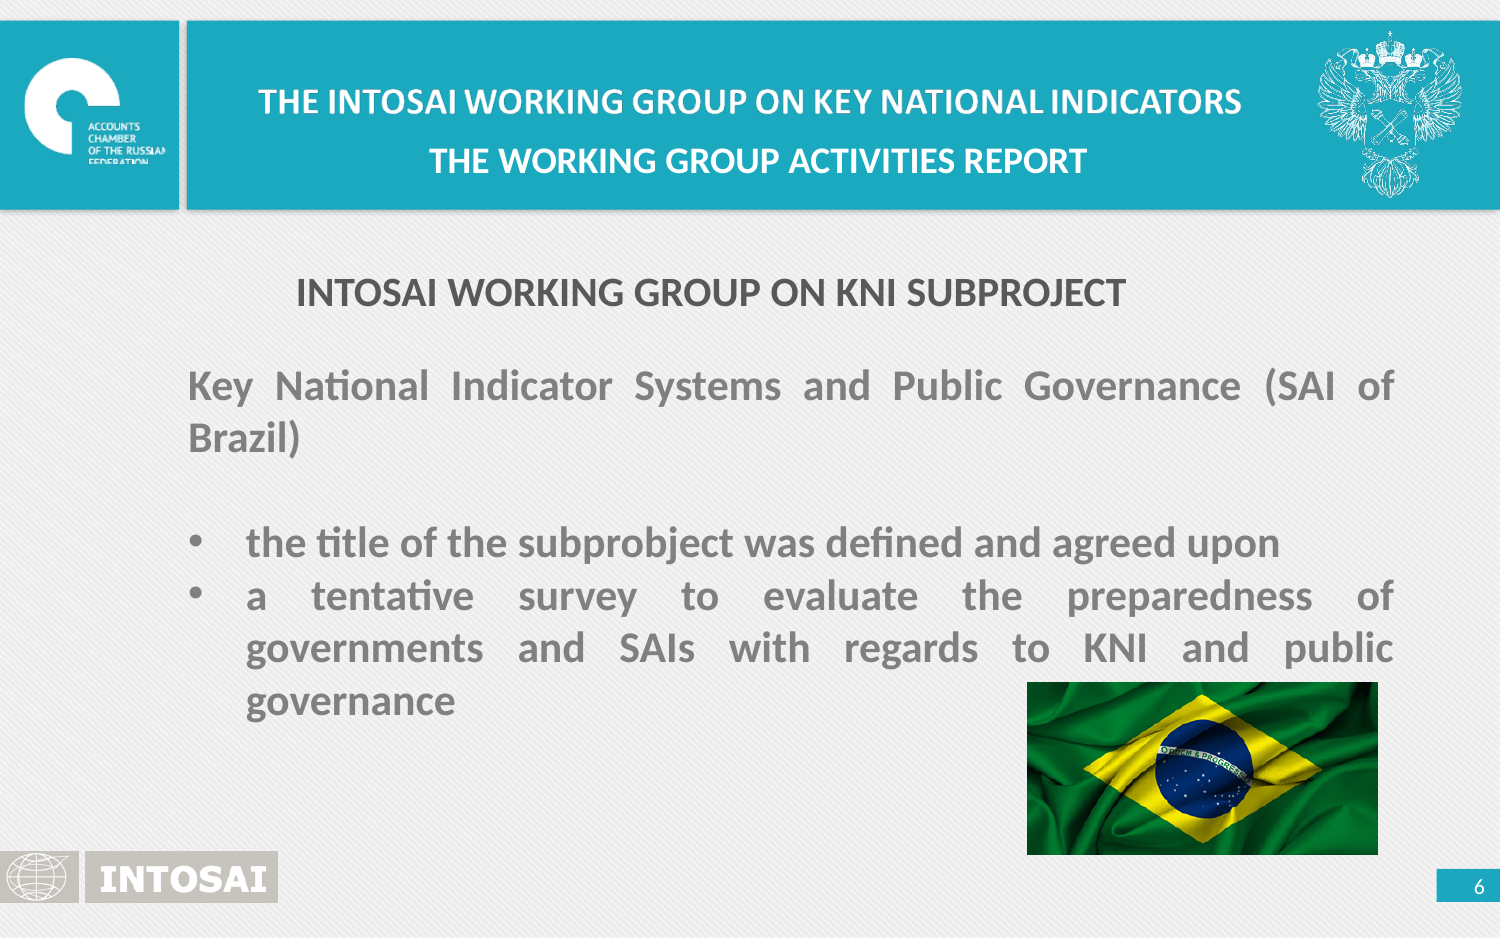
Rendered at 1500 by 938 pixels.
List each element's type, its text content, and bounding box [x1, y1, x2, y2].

picture [0, 0, 1500, 938]
picture [235, 66, 1265, 148]
text_box THE WORKING GROUP ACTIVITIES REPORT [414, 156, 1112, 188]
text_box Key National Indicator Systems and Public Governance (SAI of Brazil) the title of the subprobject was defined and agreed upon a tentative survey to evaluate the preparedness of governments and SAIs with regards to KNI and public governance [153, 303, 1410, 830]
text_box INTOSAI WORKING GROUP ON KNI SUBPROJECT [86, 257, 1337, 323]
